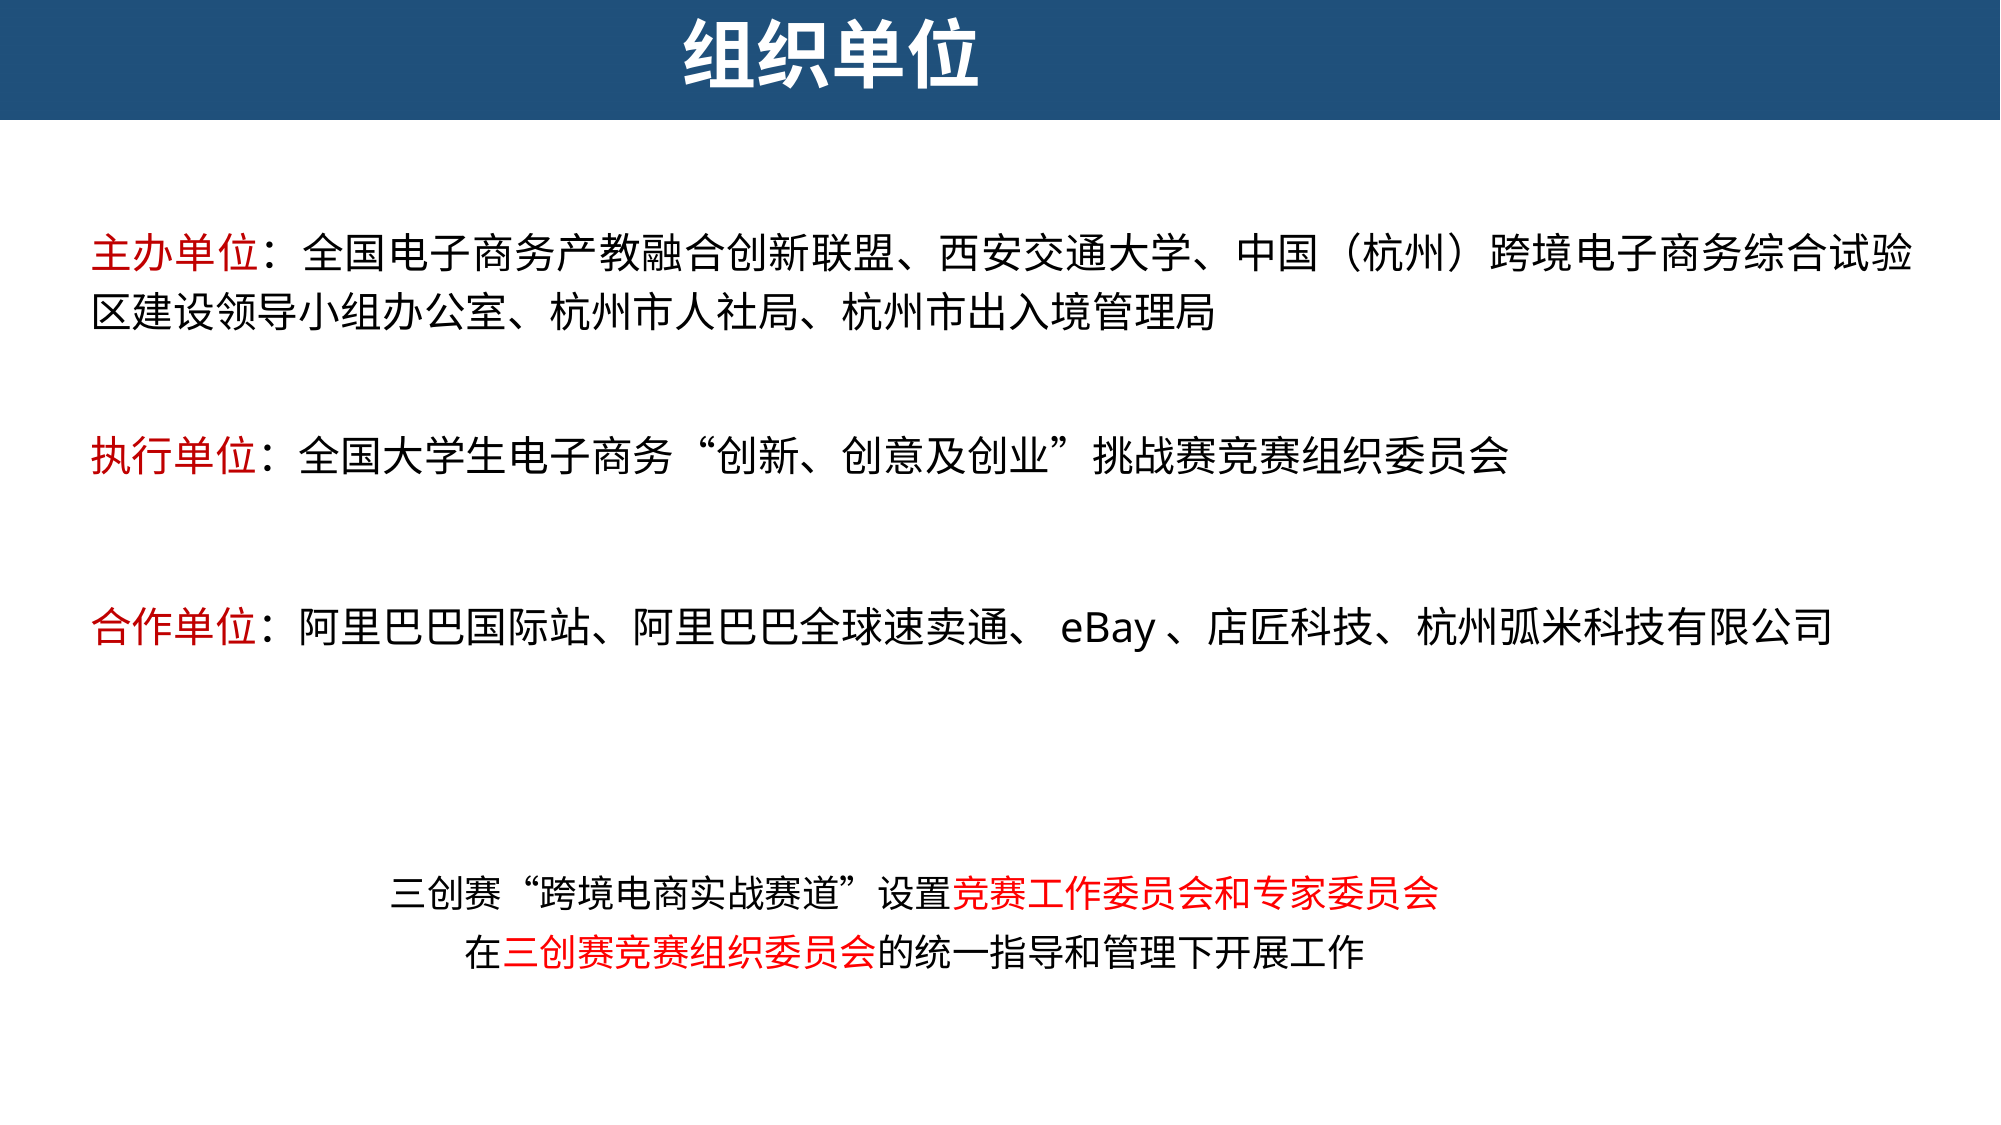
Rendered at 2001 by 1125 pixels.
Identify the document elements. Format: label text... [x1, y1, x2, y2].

text_box 三创赛“跨境电商实战赛道”设置竞赛工作委员会和专家委员会 在三创赛竞赛组织委员会的统一指导和管理下开展工作 [230, 849, 1532, 982]
list 主办单位：全国电子商务产教融合创新联盟、西安交通大学、中国（杭州）跨境电子商务综合试验区建设领导小组办公室、杭州市人社局、杭州市出入境管理局 执行单位：全国大学生电子商务“创新、创意及创业”挑战赛竞赛组织委员会 合作单位：阿里巴巴国际站、阿里巴巴全球速卖通、eBay、店匠科技、杭州弧米科技有限公司 [37, 211, 1929, 680]
picture [0, 0, 2000, 120]
